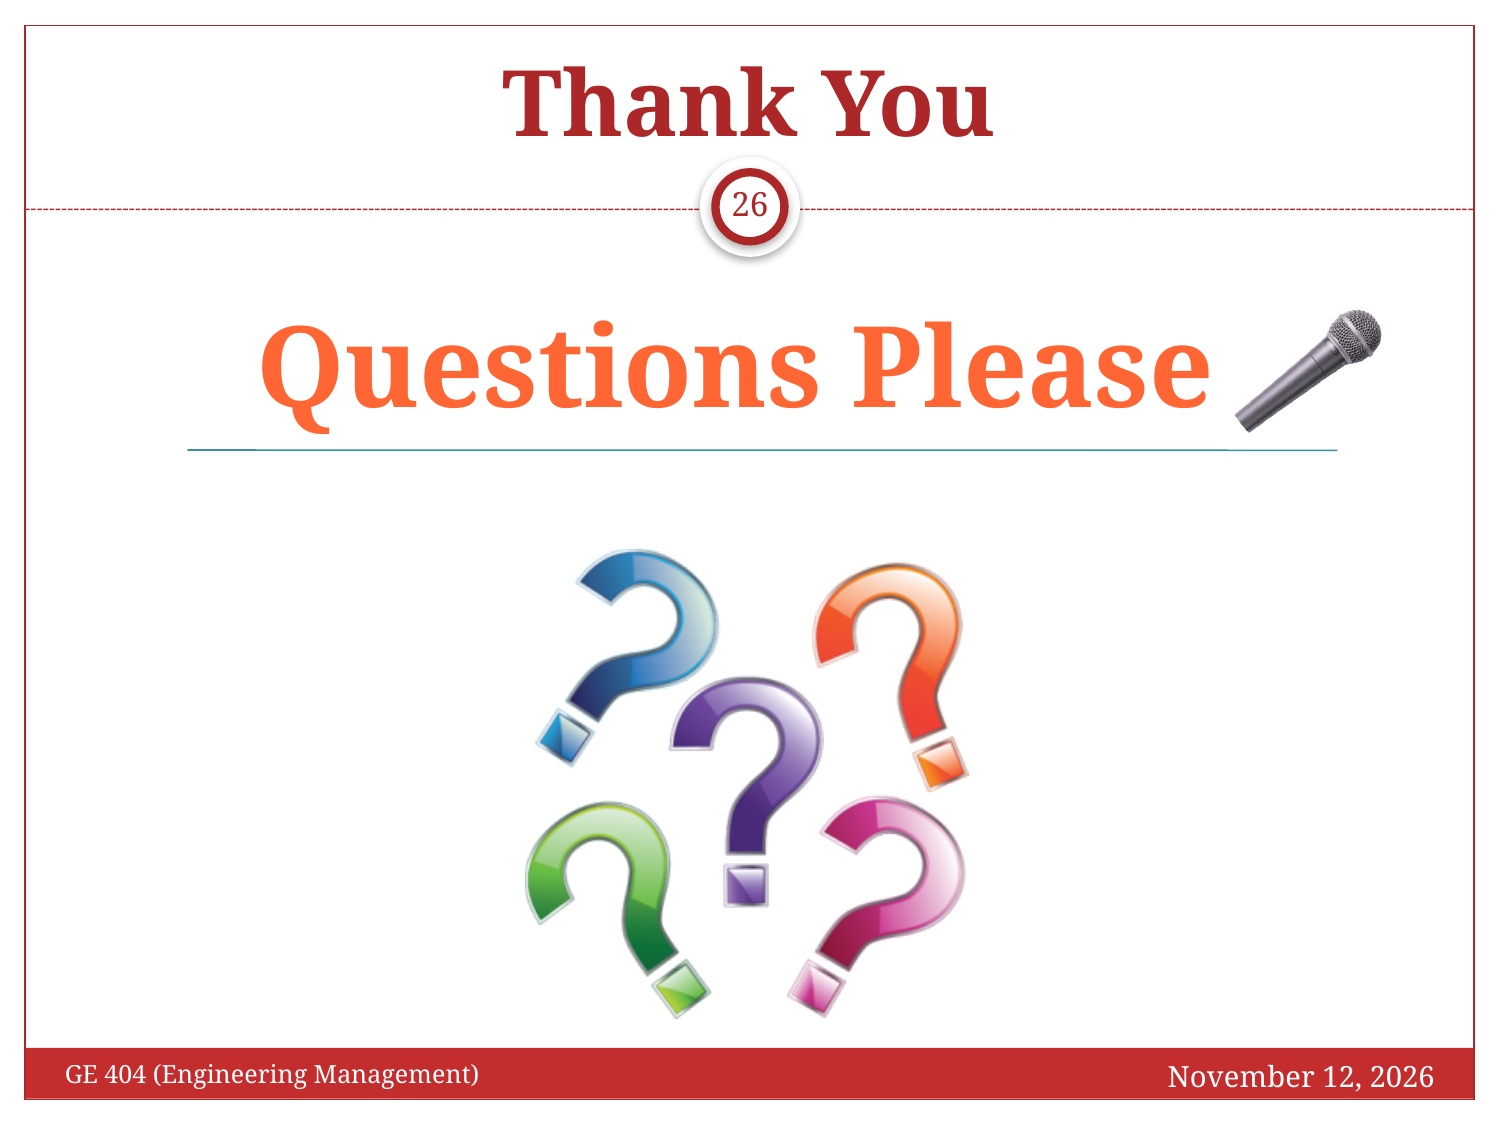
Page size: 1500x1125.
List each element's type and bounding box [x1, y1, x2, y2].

picture [1224, 299, 1391, 443]
footer [50, 1051, 638, 1112]
text_box [241, 287, 1230, 438]
slide_number [950, 1050, 1450, 1111]
picture [524, 549, 969, 1019]
title [49, 37, 1450, 163]
slide_number [712, 169, 788, 243]
